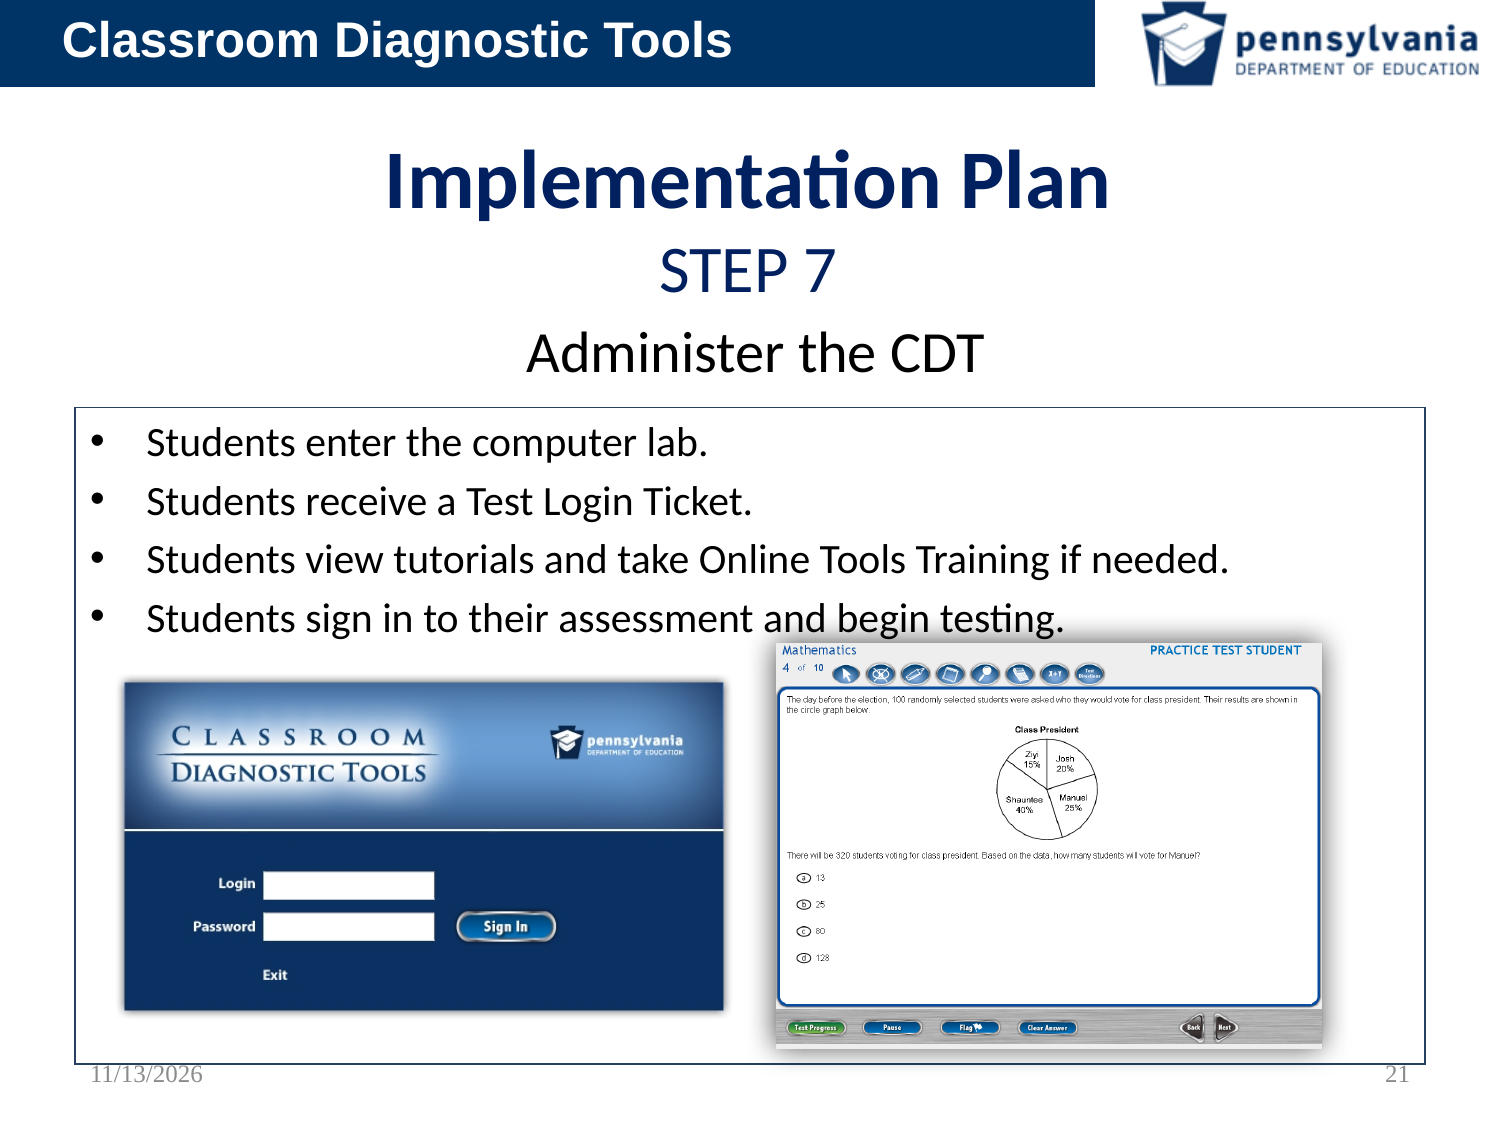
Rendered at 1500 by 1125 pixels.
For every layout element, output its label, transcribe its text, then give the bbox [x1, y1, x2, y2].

title Implementation Plan STEP 7 Administer the CDT [73, 146, 1424, 365]
picture [1134, 0, 1485, 90]
picture [775, 642, 1323, 1049]
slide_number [75, 1042, 425, 1103]
list Students enter the computer lab. Students receive a Test Login Ticket. Students view tutorials and take Online Tools Training if needed. Students sign in to their assessment and begin testing. [74, 407, 1426, 1065]
slide_number 21 [1074, 1042, 1425, 1103]
picture [115, 674, 735, 1021]
